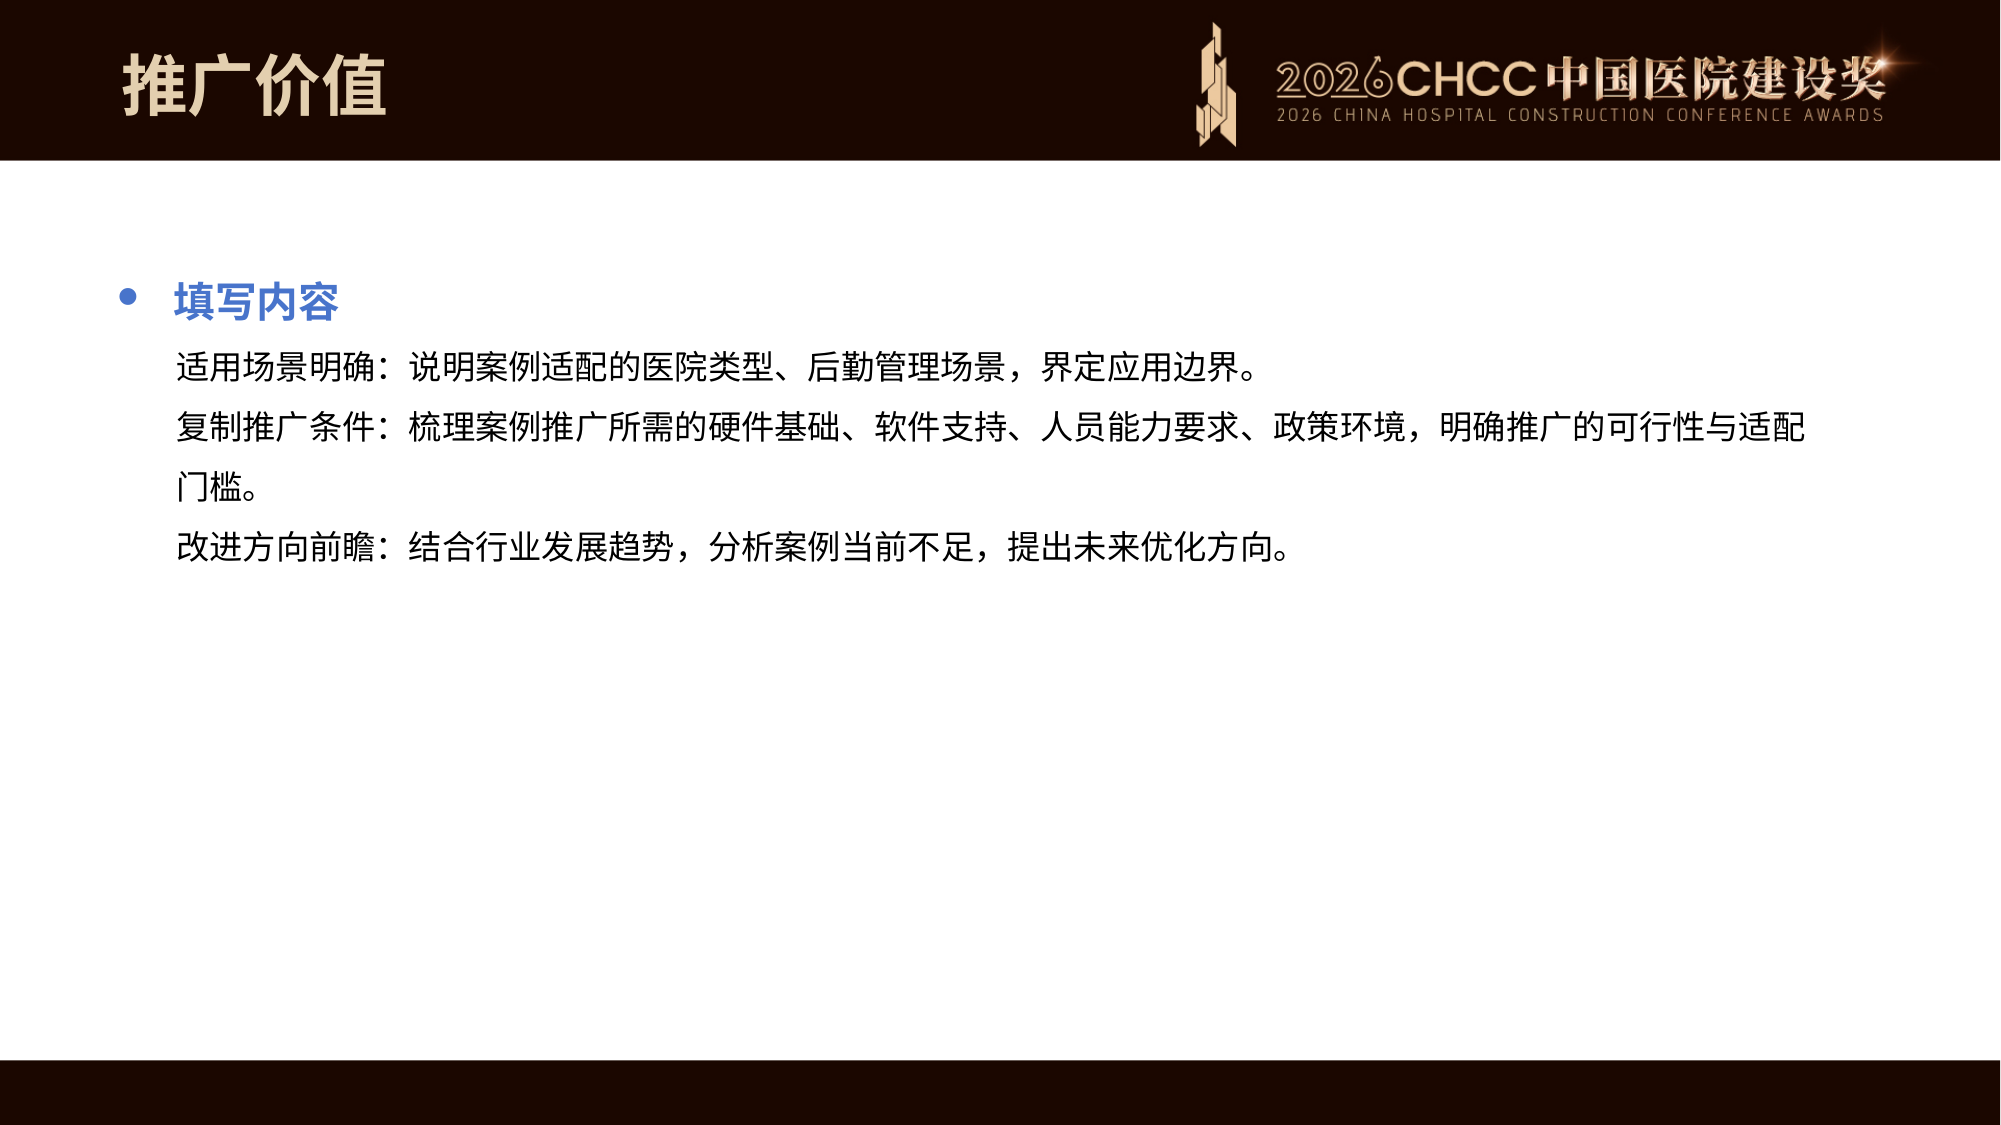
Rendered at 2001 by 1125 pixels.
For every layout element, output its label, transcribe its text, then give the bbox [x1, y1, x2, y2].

text_box 推广价值 [106, 36, 563, 132]
picture [0, 0, 2001, 1125]
text_box 适用场景明确：说明案例适配的医院类型、后勤管理场景，界定应用边界。 复制推广条件：梳理案例推广所需的硬件基础、软件支持、人员能力要求、政策环境，明确推广的可行性与适配门槛。 改进方向前瞻：结合行业发展趋势，分析案例当前不足，提出未来优化方向。 [117, 326, 1817, 457]
text_box 填写内容 [117, 244, 934, 327]
